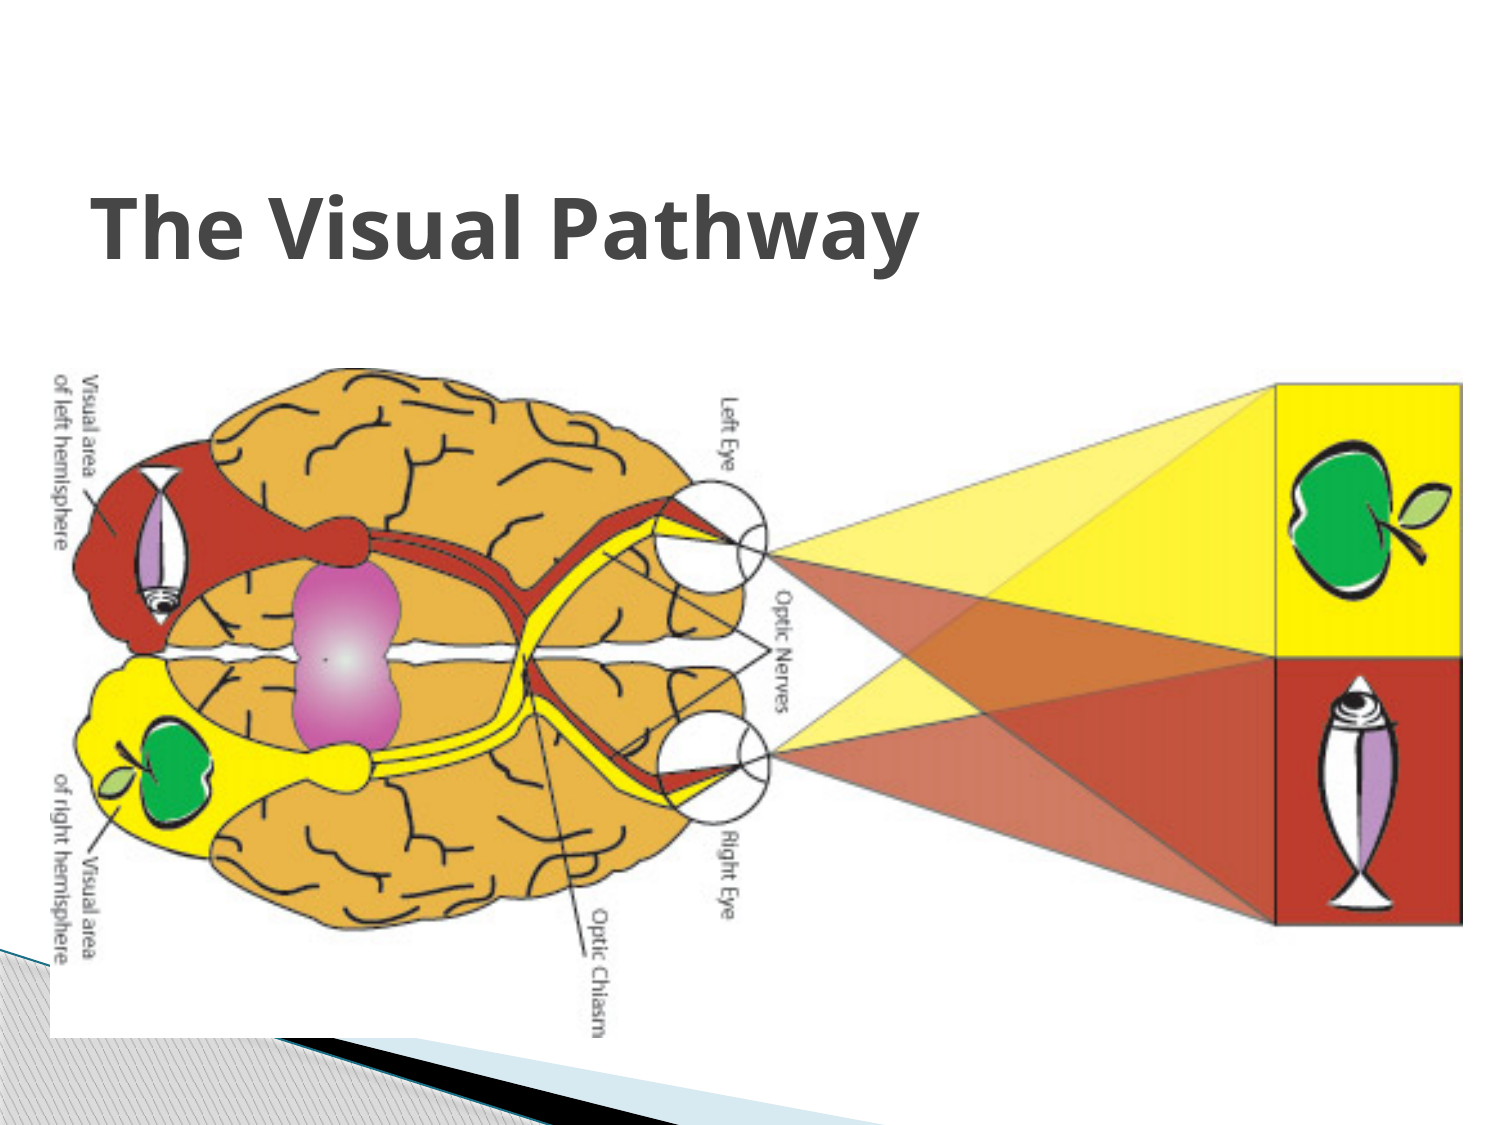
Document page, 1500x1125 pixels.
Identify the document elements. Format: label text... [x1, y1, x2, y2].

picture [49, 368, 1463, 1038]
title The Visual Pathway [75, 137, 1425, 313]
